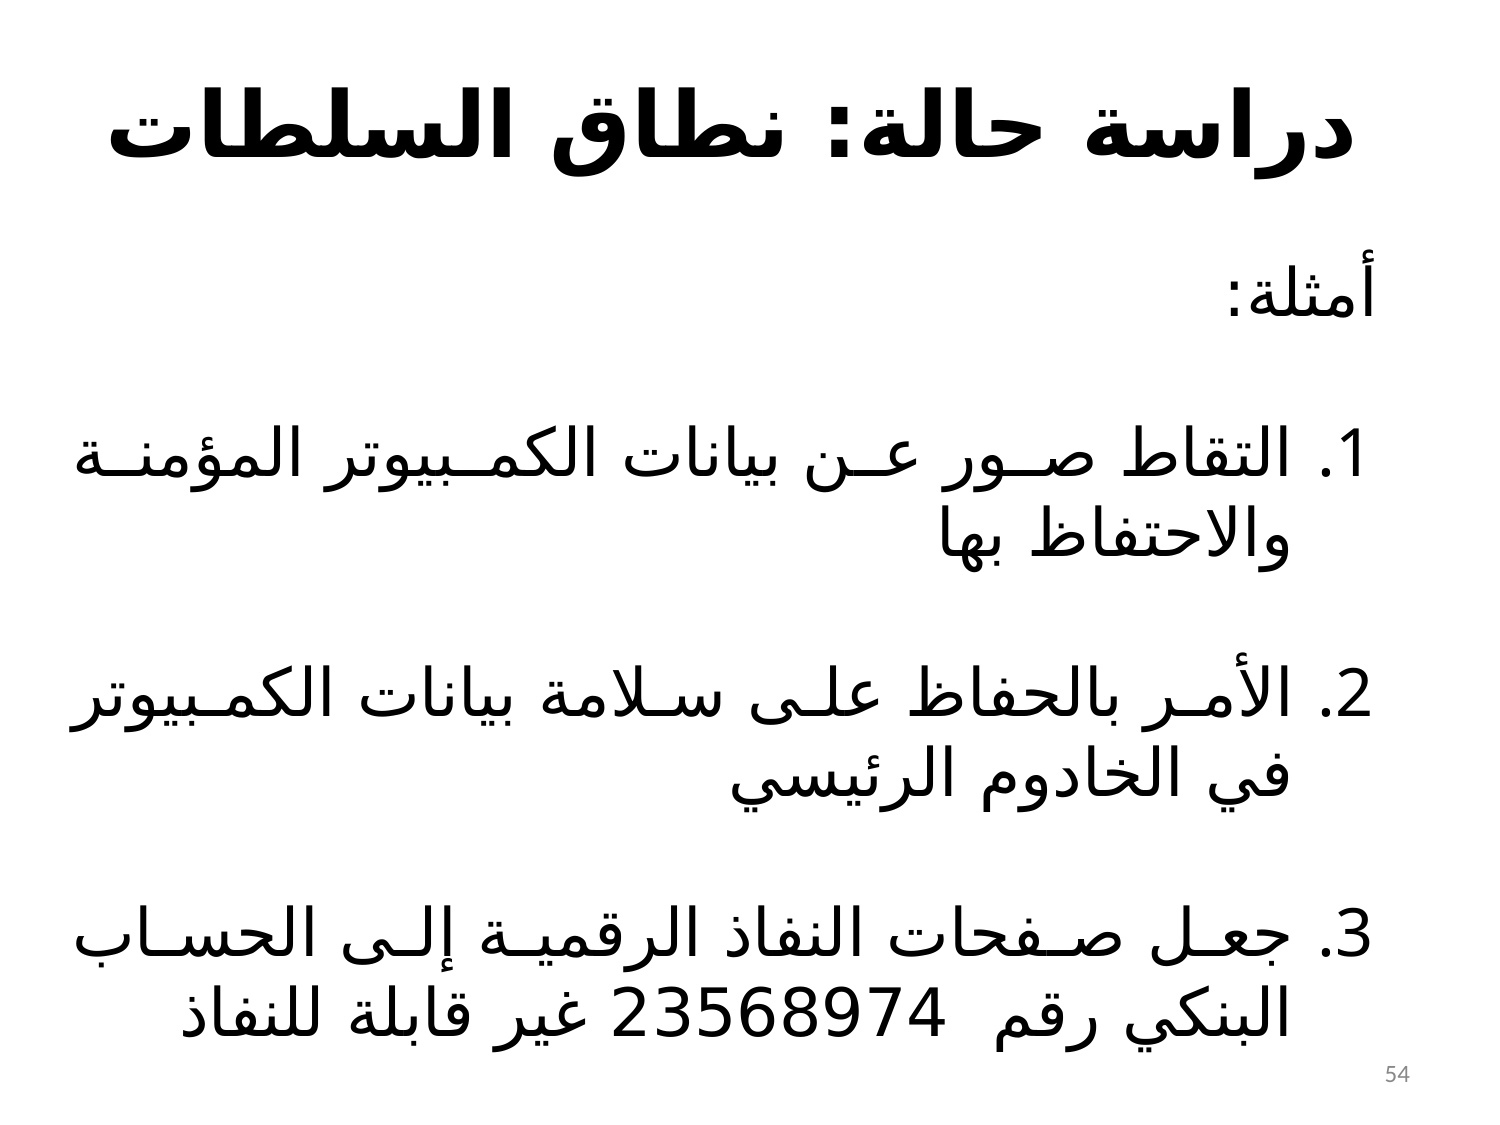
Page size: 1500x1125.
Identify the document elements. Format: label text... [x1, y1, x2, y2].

text_box أمثلة: التقاط صور عن بيانات الكمبيوتر المؤمنة والاحتفاظ بها الأمر بالحفاظ على سلامة بيانات الكمبيوتر في الخادوم الرئيسي جعل صفحات النفاذ الرقمية إلى الحساب البنكي رقم 23568974 غير قابلة للنفاذ [57, 242, 1393, 1057]
slide_number 54 [1074, 1042, 1425, 1103]
title دراسة حالة: نطاق السلطات [57, 27, 1408, 216]
